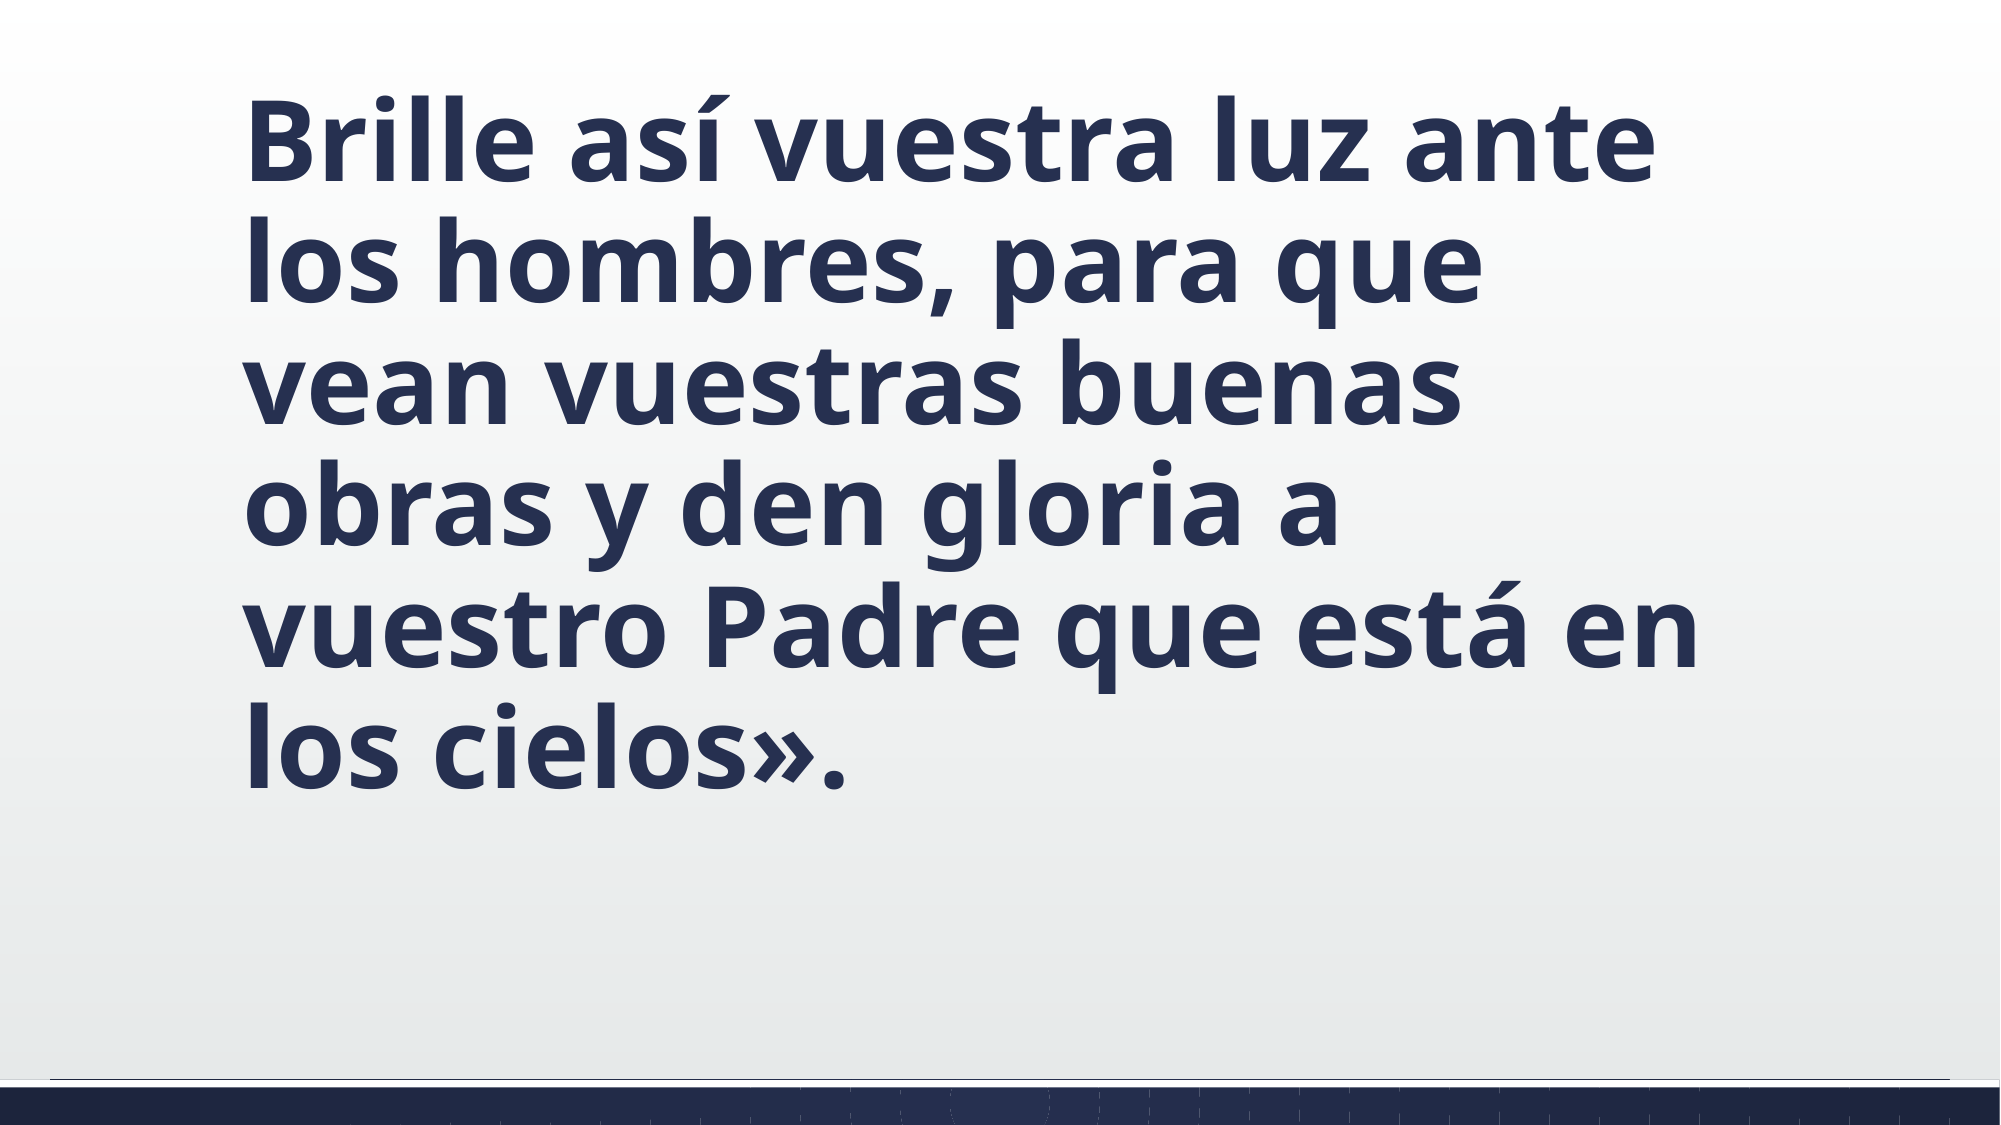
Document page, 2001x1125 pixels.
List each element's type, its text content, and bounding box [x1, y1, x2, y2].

list Brille así vuestra luz ante los hombres, para que vean vuestras buenas obras y den gloria a vuestro Padre que está en los cielos». [219, 76, 1780, 990]
